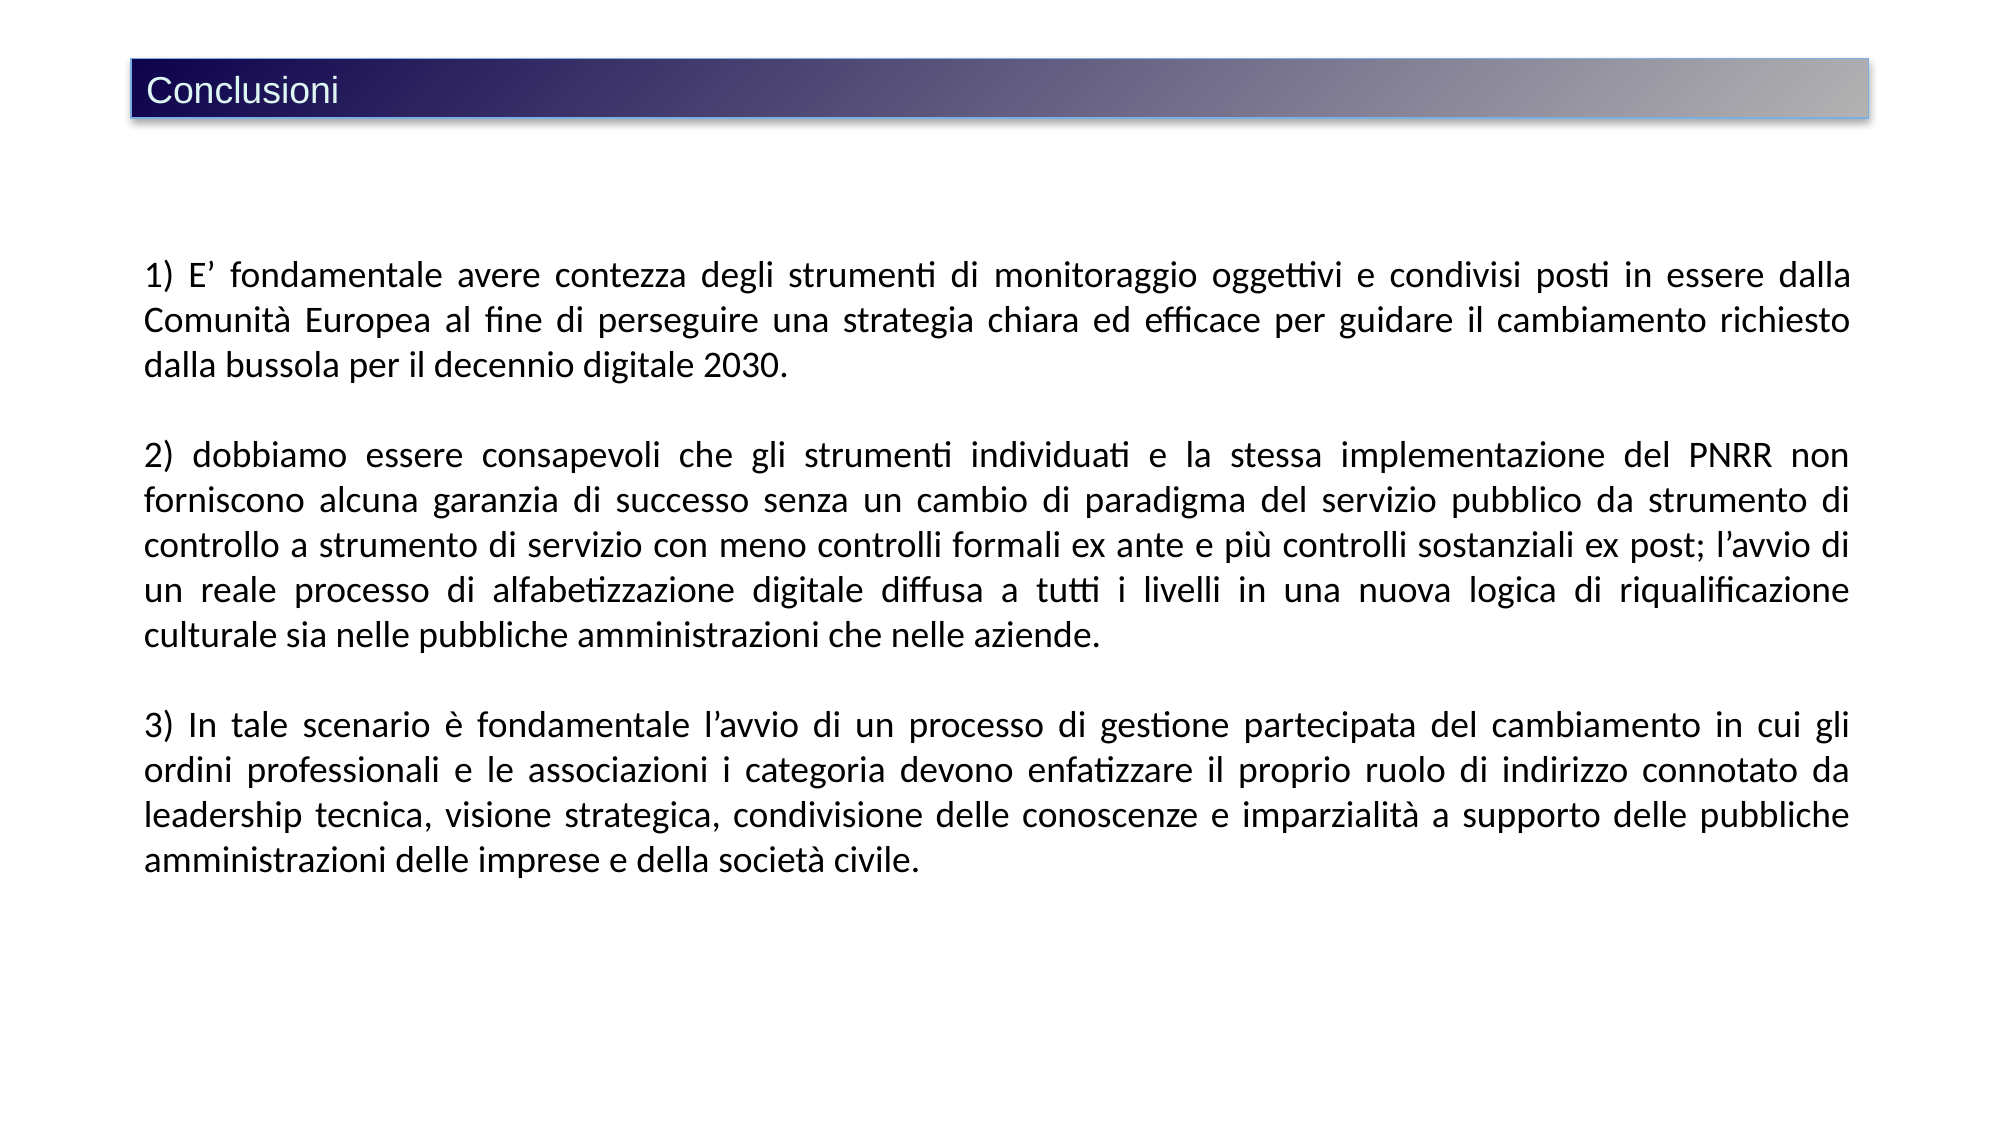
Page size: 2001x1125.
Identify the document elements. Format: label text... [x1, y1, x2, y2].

text_box Conclusioni [130, 58, 1869, 119]
text_box 1) E’ fondamentale avere contezza degli strumenti di monitoraggio oggettivi e condivisi posti in essere dalla Comunità Europea al fine di perseguire una strategia chiara ed efficace per guidare il cambiamento richiesto dalla bussola per il decennio digitale 2030. 2) dobbiamo essere consapevoli che gli strumenti individuati e la stessa implementazione del PNRR non forniscono alcuna garanzia di successo senza un cambio di paradigma del servizio pubblico da strumento di controllo a strumento di servizio con meno controlli formali ex ante e più controlli sostanziali ex post; l’avvio di un reale processo di alfabetizzazione digitale diffusa a tutti i livelli in una nuova logica di riqualificazione culturale sia nelle pubbliche amministrazioni che nelle aziende. 3) In tale scenario è fondamentale l’avvio di un processo di gestione partecipata del cambiamento in cui gli ordini professionali e le associazioni i categoria devono enfatizzare il proprio ruolo di indirizzo connotato da leadership tecnica, visione strategica, condivisione delle conoscenze e imparzialità a supporto delle pubbliche amministrazioni delle imprese e della società civile. [129, 197, 1867, 938]
